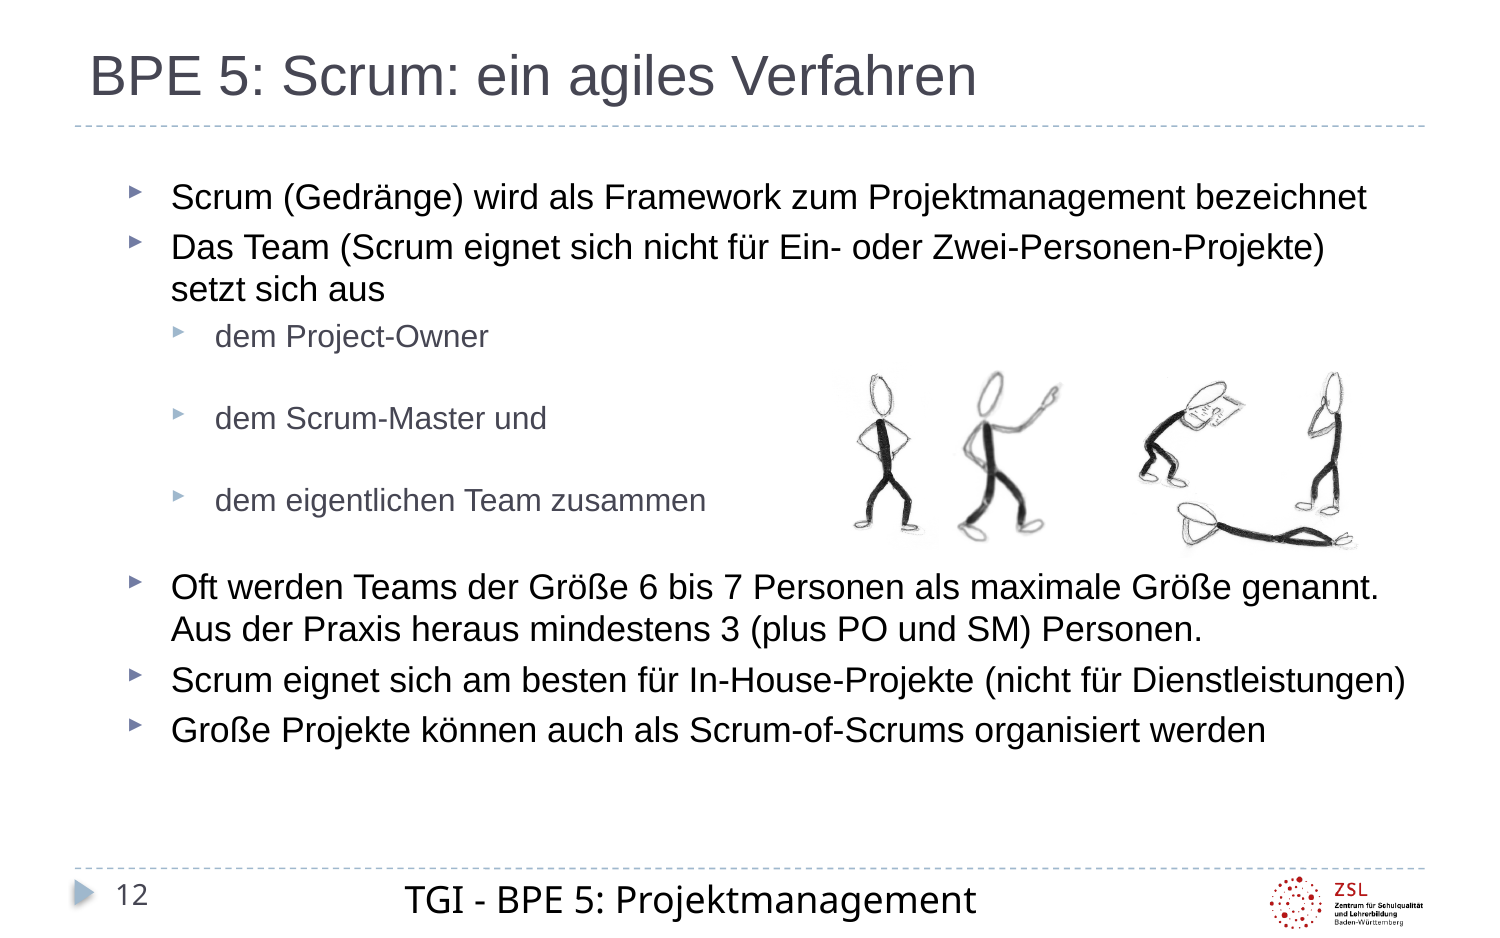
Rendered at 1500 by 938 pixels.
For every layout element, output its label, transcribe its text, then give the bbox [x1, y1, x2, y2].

title BPE 5: Scrum: ein agiles Verfahren [75, 31, 1425, 115]
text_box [832, 362, 1366, 558]
list Scrum (Gedränge) wird als Framework zum Projektmanagement bezeichnet Das Team (Scrum eignet sich nicht für Ein- oder Zwei-Personen-Projekte) setzt sich aus dem Project-Owner dem Scrum-Master und dem eigentlichen Team zusammen Oft werden Teams der Größe 6 bis 7 Personen als maximale Größe genannt. Aus der Praxis heraus mindestens 3 (plus PO und SM) Personen. Scrum eignet sich am besten für In-House-Projekte (nicht für Dienstleistungen) Große Projekte können auch als Scrum-of-Scrums organisiert werden [112, 166, 1423, 842]
slide_number 12 [100, 868, 336, 919]
picture [1269, 875, 1424, 930]
footer TGI - BPE 5: Projektmanagement [336, 868, 1046, 919]
